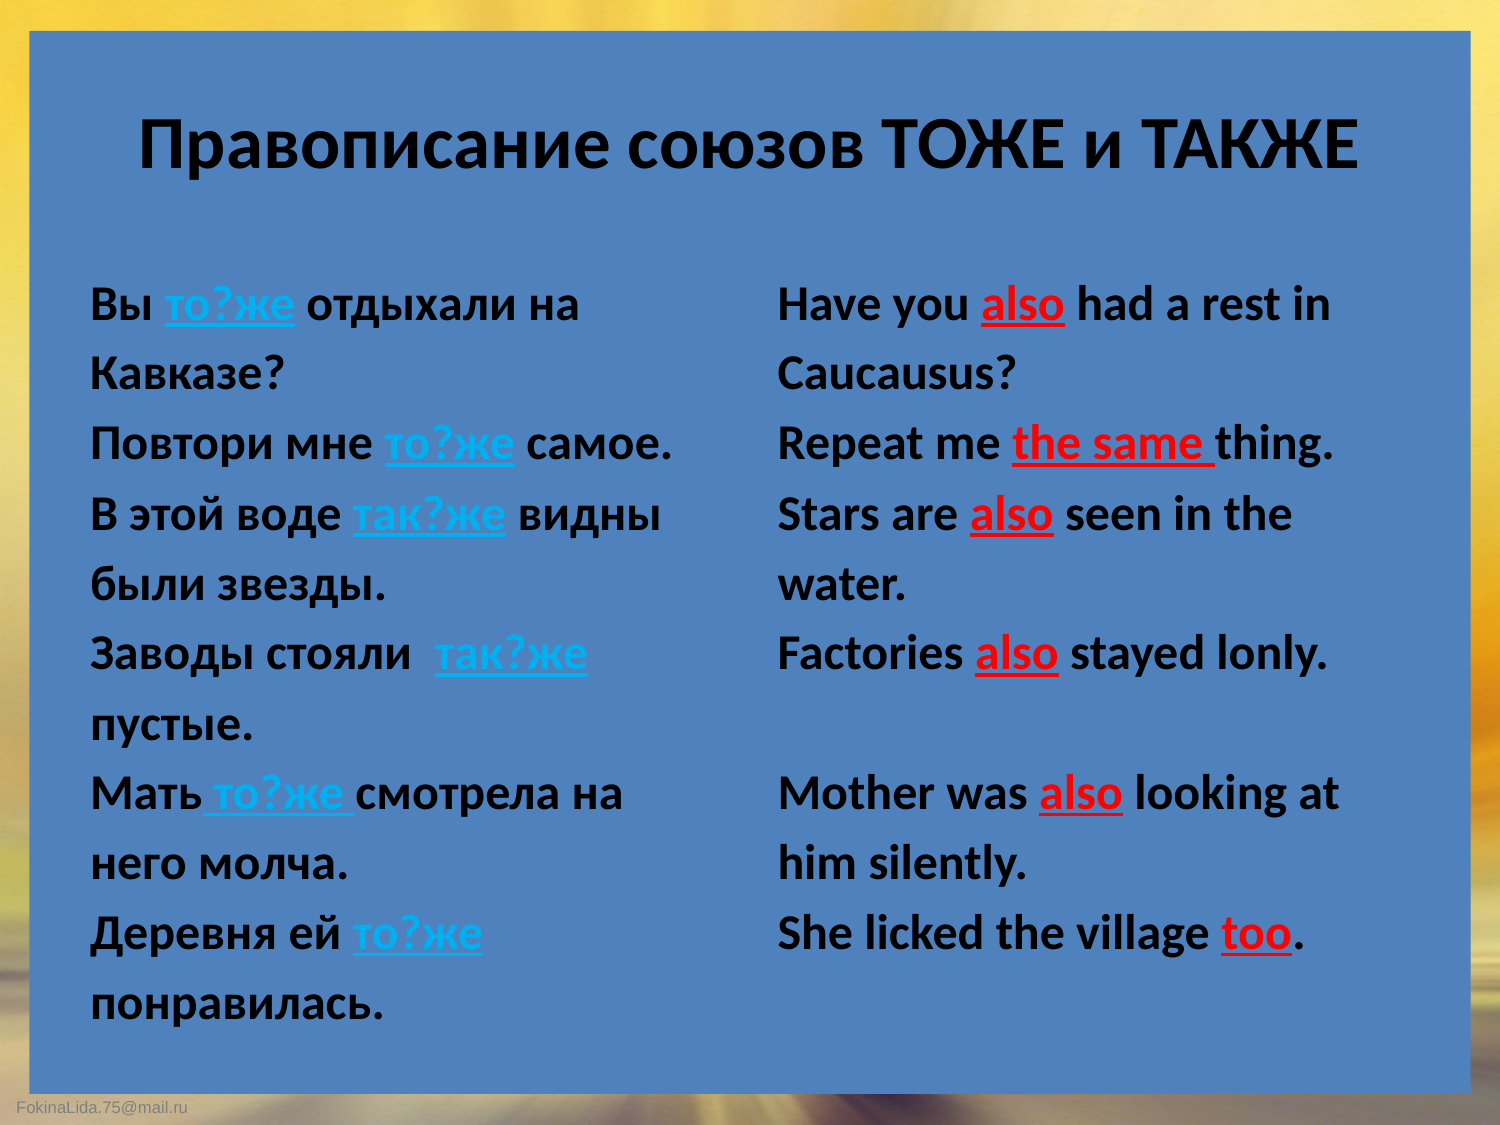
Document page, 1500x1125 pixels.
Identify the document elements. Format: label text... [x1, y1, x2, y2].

title Правописание союзов ТОЖЕ и ТАКЖЕ [74, 44, 1426, 233]
list Have you also had a rest in Caucausus? Repeat me the same thing. Stars are also seen in the water. Factories also stayed lonly. Mother was also looking at him silently. She licked the village too. [762, 262, 1426, 1006]
picture [0, 0, 1500, 1125]
list Вы то?же отдыхали на Кавказе? Повтори мне то?же самое. В этой воде так?же видны были звезды. Заводы стояли так?же пустые. Мать то?же смотрела на него молча. Деревня ей то?же понравилась. [74, 262, 738, 1006]
